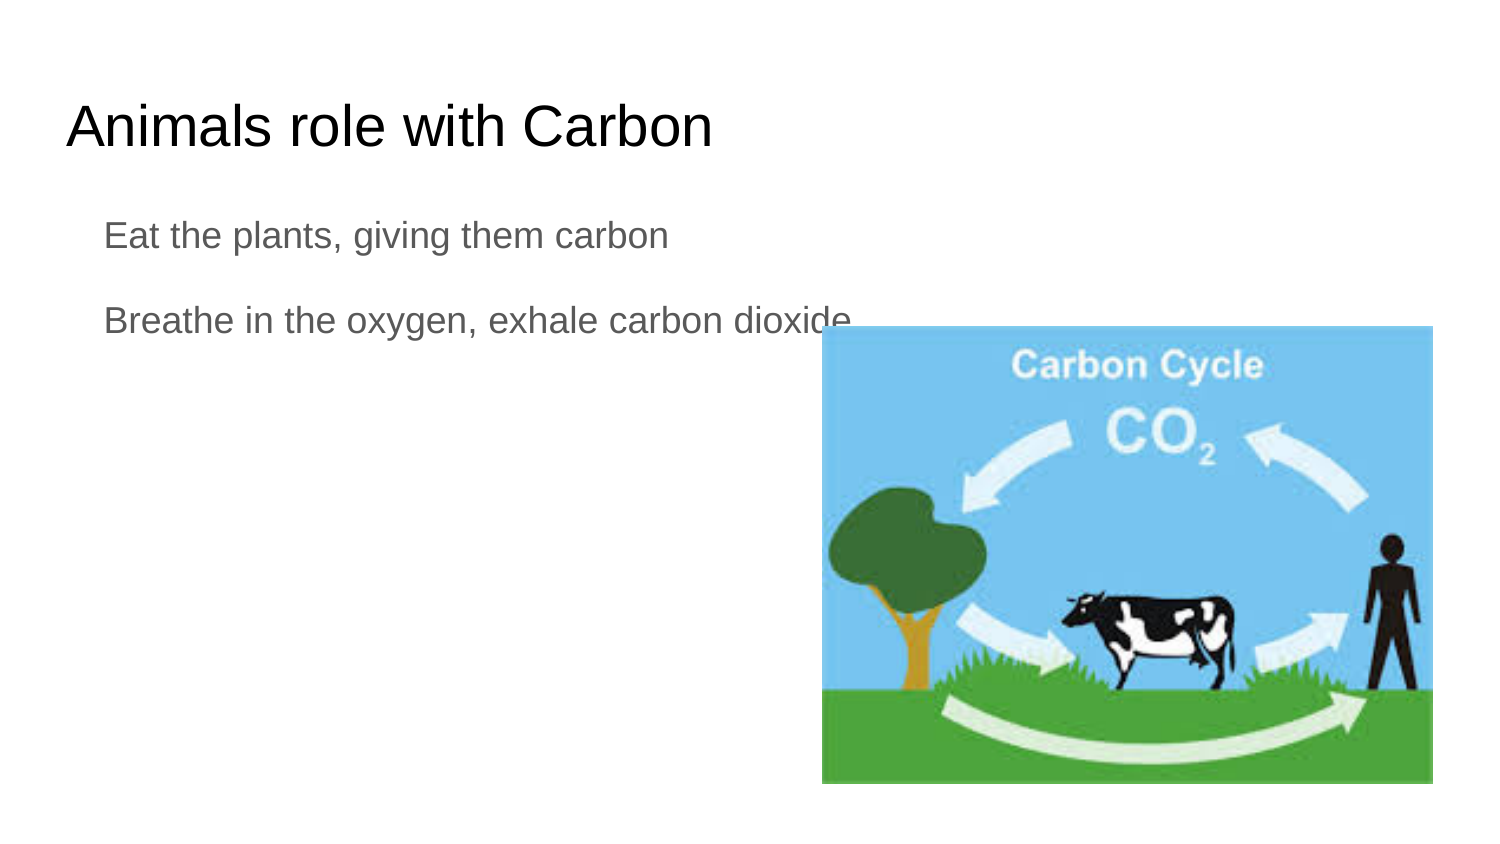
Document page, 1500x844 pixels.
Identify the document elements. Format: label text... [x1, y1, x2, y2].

title Animals role with Carbon [51, 72, 1449, 167]
picture [822, 326, 1433, 784]
list Eat the plants, giving them carbon Breathe in the oxygen, exhale carbon dioxide [51, 189, 1449, 750]
